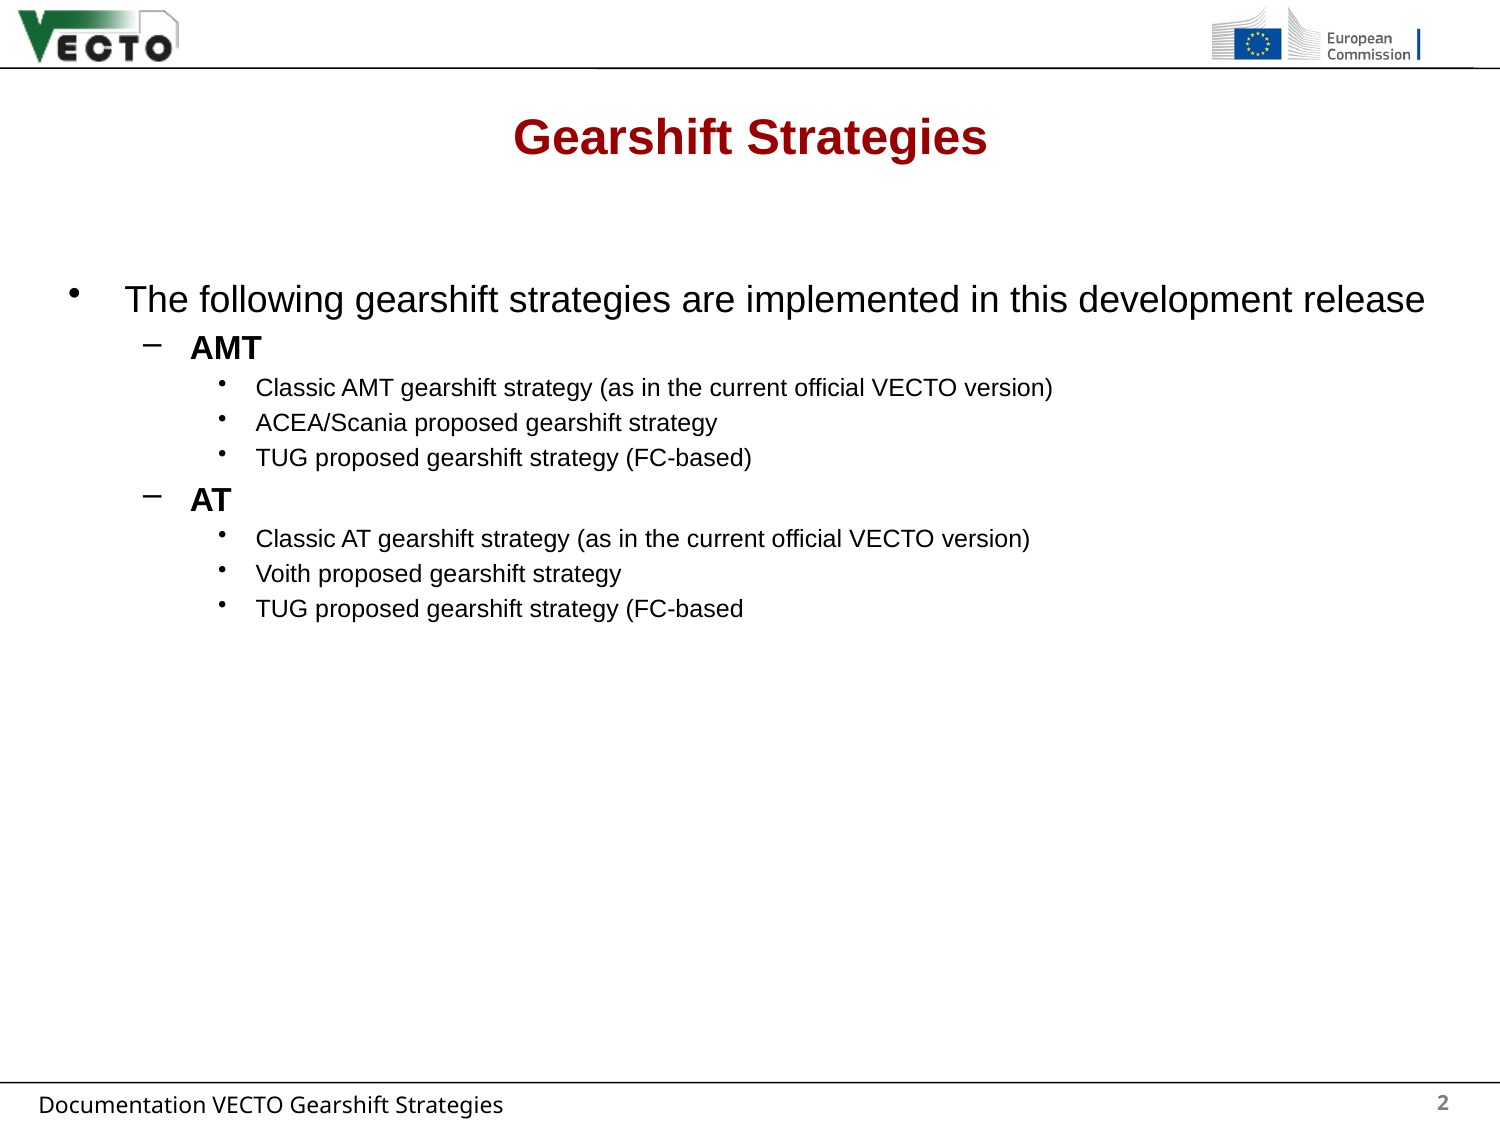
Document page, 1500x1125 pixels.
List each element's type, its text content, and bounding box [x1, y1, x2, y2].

picture [1212, 6, 1446, 64]
list The following gearshift strategies are implemented in this development release AMT Classic AMT gearshift strategy (as in the current official VECTO version) ACEA/Scania proposed gearshift strategy TUG proposed gearshift strategy (FC-based) AT Classic AT gearshift strategy (as in the current official VECTO version) Voith proposed gearshift strategy TUG proposed gearshift strategy (FC-based [53, 267, 1471, 1047]
picture [17, 9, 179, 65]
title Gearshift Strategies [76, 78, 1425, 190]
